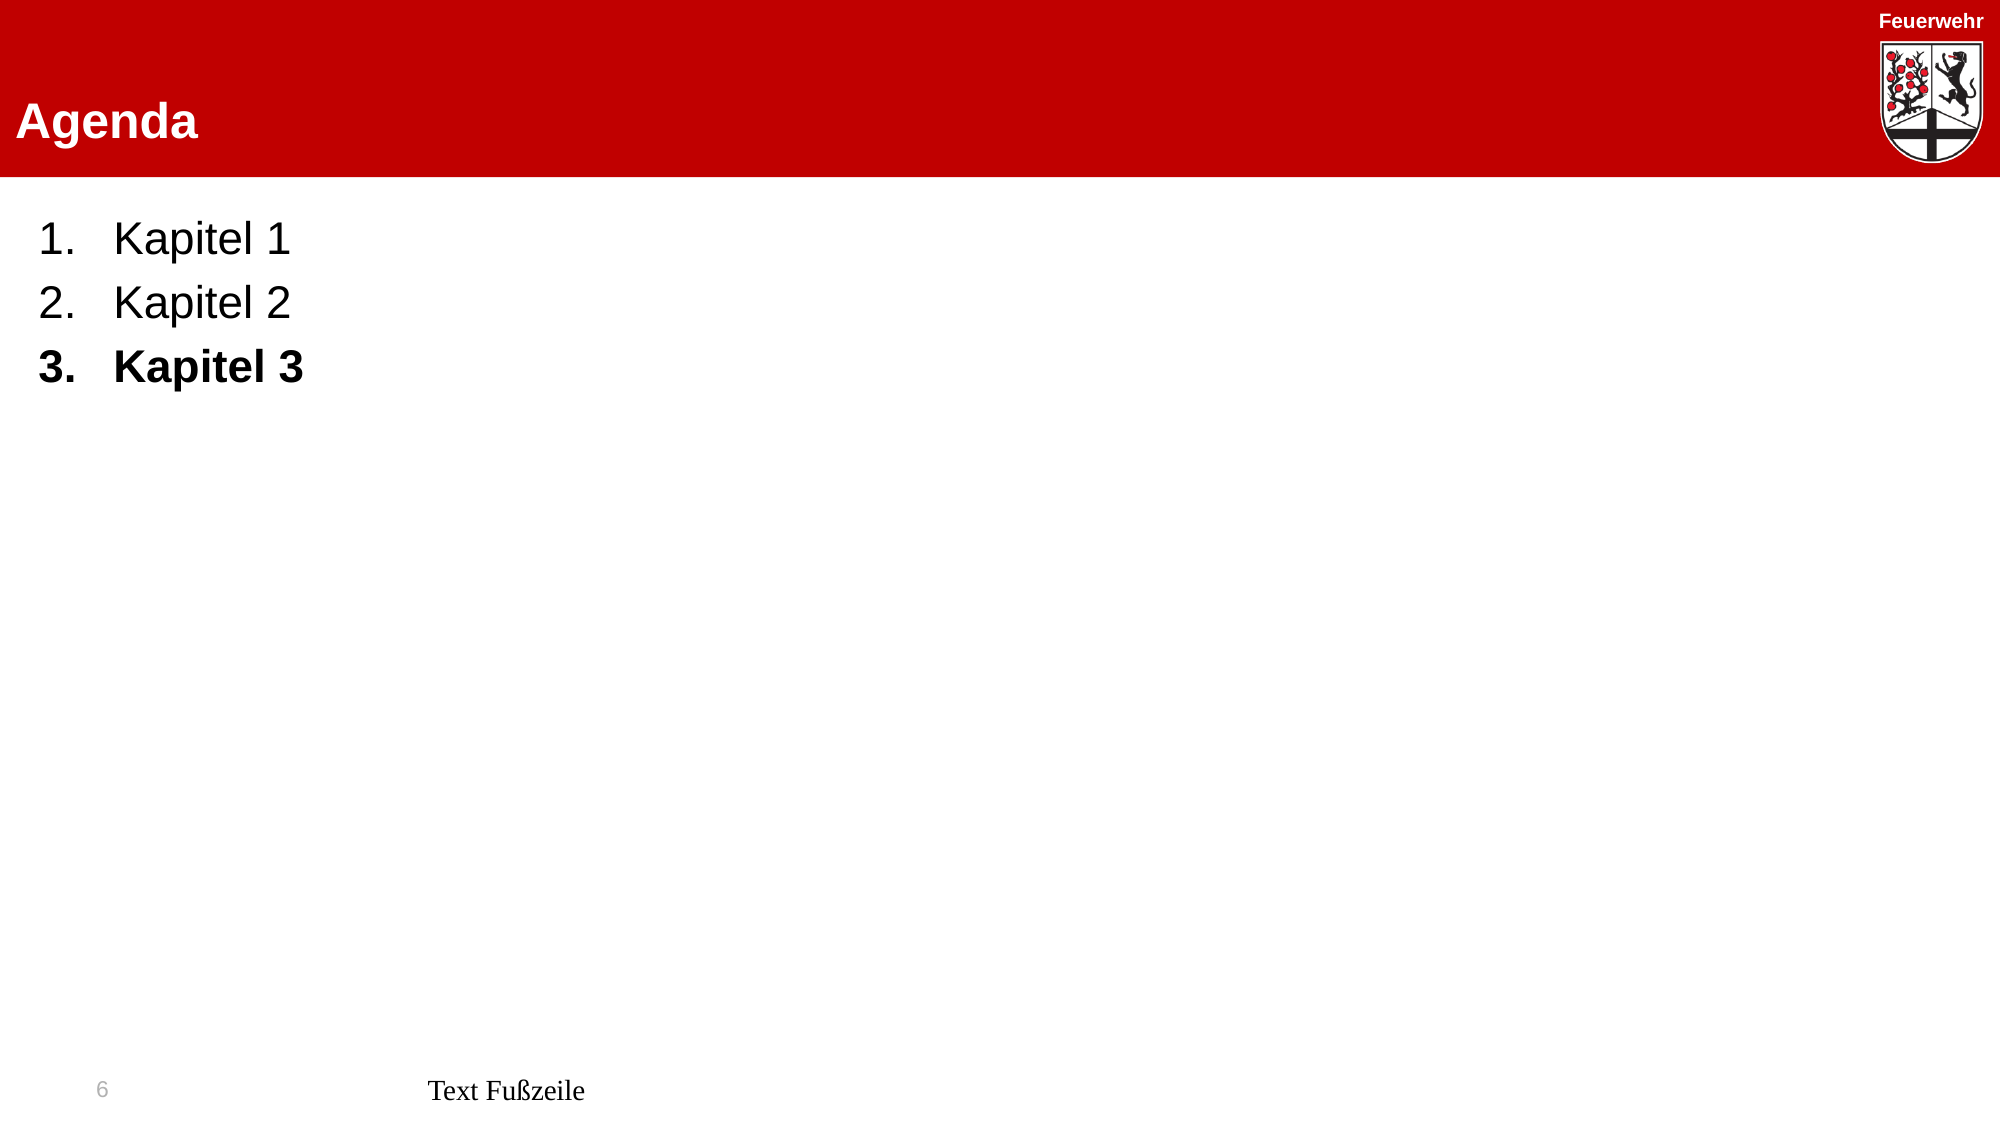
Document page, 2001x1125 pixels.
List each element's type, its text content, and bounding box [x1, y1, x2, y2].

picture [1879, 40, 1984, 164]
title Agenda [0, 66, 1662, 171]
slide_number 6 [0, 1052, 124, 1125]
list Kapitel 1 Kapitel 2 Kapitel 3 [0, 177, 1662, 1052]
footer Text Fußzeile [125, 1052, 888, 1125]
